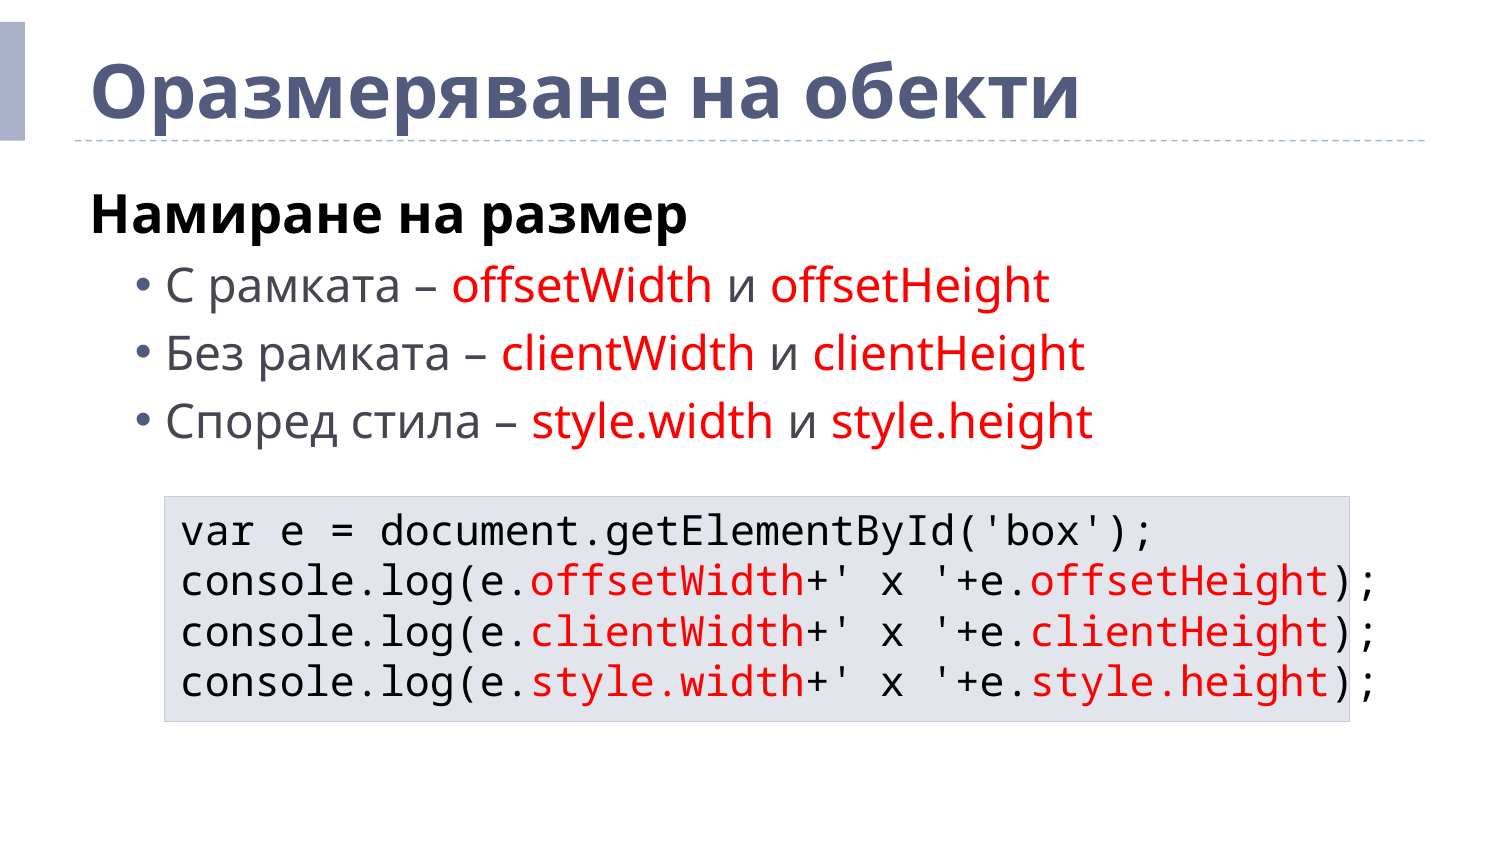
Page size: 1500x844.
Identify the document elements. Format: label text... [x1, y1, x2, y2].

text_box var e = document.getElementById('box'); console.log(e.offsetWidth+' x '+e.offsetHeight); console.log(e.clientWidth+' x '+e.clientHeight); console.log(e.style.width+' x '+e.style.height); [164, 496, 1350, 722]
title Оразмеряване на обекти [75, 18, 1475, 141]
list Намиране на размер С рамката – offsetWidth и offsetHeight Без рамката – clientWidth и clientHeight Според стила – style.width и style.height [75, 171, 1475, 835]
